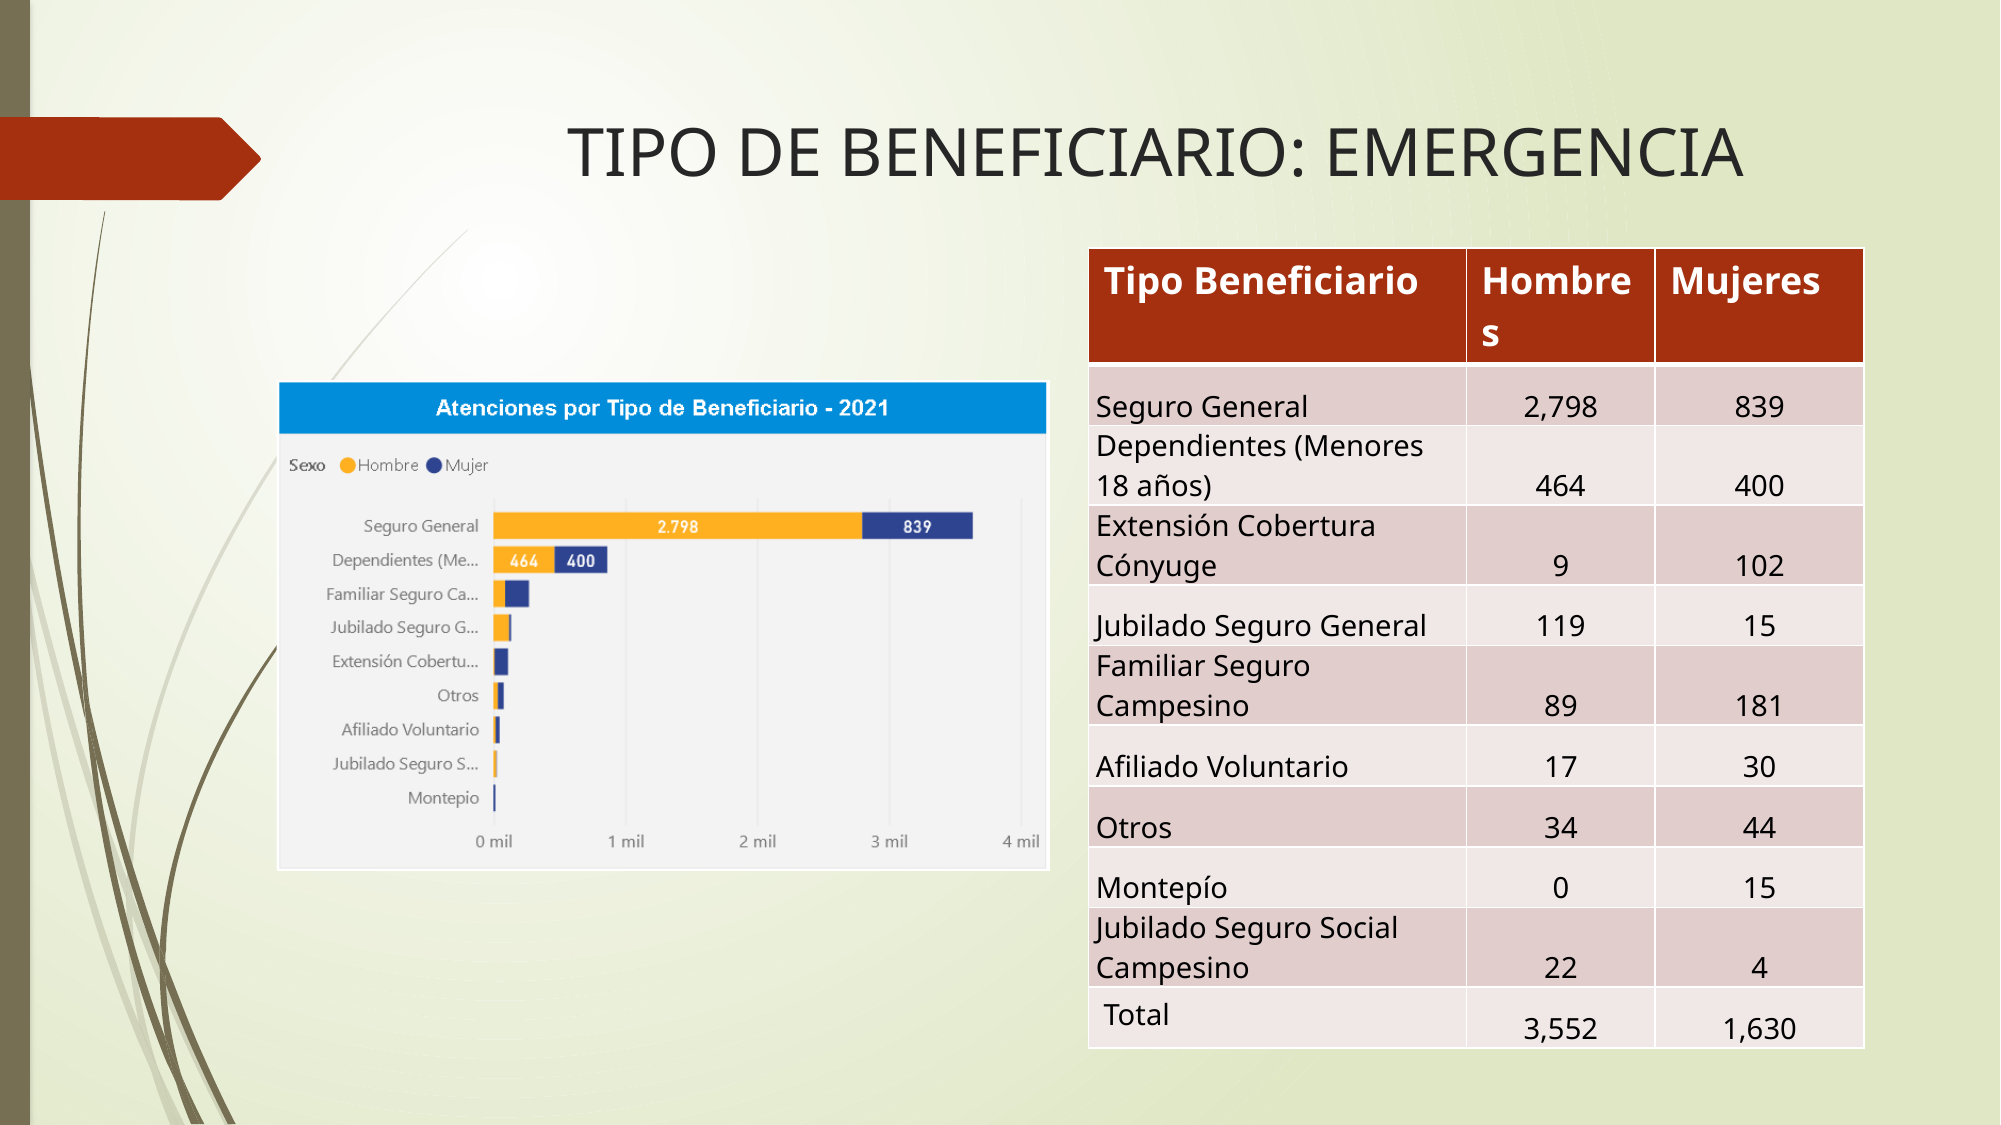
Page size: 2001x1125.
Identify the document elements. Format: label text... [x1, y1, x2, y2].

table_cell 102 [1656, 506, 1863, 584]
table_cell Dependientes (Menores 18 años) [1089, 426, 1466, 504]
table_cell 400 [1656, 426, 1863, 504]
table_header Tipo Beneficiario [1089, 249, 1466, 362]
table_cell 44 [1656, 787, 1863, 846]
table_cell Familiar Seguro Campesino [1089, 646, 1466, 724]
table_cell Jubilado Seguro Social Campesino [1089, 908, 1466, 986]
table_cell 15 [1656, 848, 1863, 907]
table_cell 181 [1656, 646, 1863, 724]
table_cell 1,630 [1656, 988, 1863, 1047]
table_cell Afiliado Voluntario [1089, 726, 1466, 785]
table_cell 4 [1656, 908, 1863, 986]
table_cell 30 [1656, 726, 1863, 785]
table_cell 0 [1467, 848, 1654, 907]
table_cell Seguro General [1089, 367, 1466, 425]
table_cell Total [1089, 988, 1466, 1047]
table_cell Otros [1089, 787, 1466, 846]
table_header Hombres [1467, 249, 1654, 362]
table_header Mujeres [1656, 249, 1863, 362]
table_cell 34 [1467, 787, 1654, 846]
table_cell 2,798 [1467, 367, 1654, 425]
table_cell 839 [1656, 367, 1863, 425]
table_cell Jubilado Seguro General [1089, 586, 1466, 645]
table_cell 15 [1656, 586, 1863, 645]
table_cell Montepío [1089, 848, 1466, 907]
picture [276, 380, 1051, 871]
table_cell 89 [1467, 646, 1654, 724]
table_cell Extensión Cobertura Cónyuge [1089, 506, 1466, 584]
table_cell 17 [1467, 726, 1654, 785]
title TIPO DE BENEFICIARIO: EMERGENCIA [425, 102, 1888, 313]
table_cell 22 [1467, 908, 1654, 986]
table_cell 9 [1467, 506, 1654, 584]
table_cell 3,552 [1467, 988, 1654, 1047]
table_cell 464 [1467, 426, 1654, 504]
table_cell 119 [1467, 586, 1654, 645]
